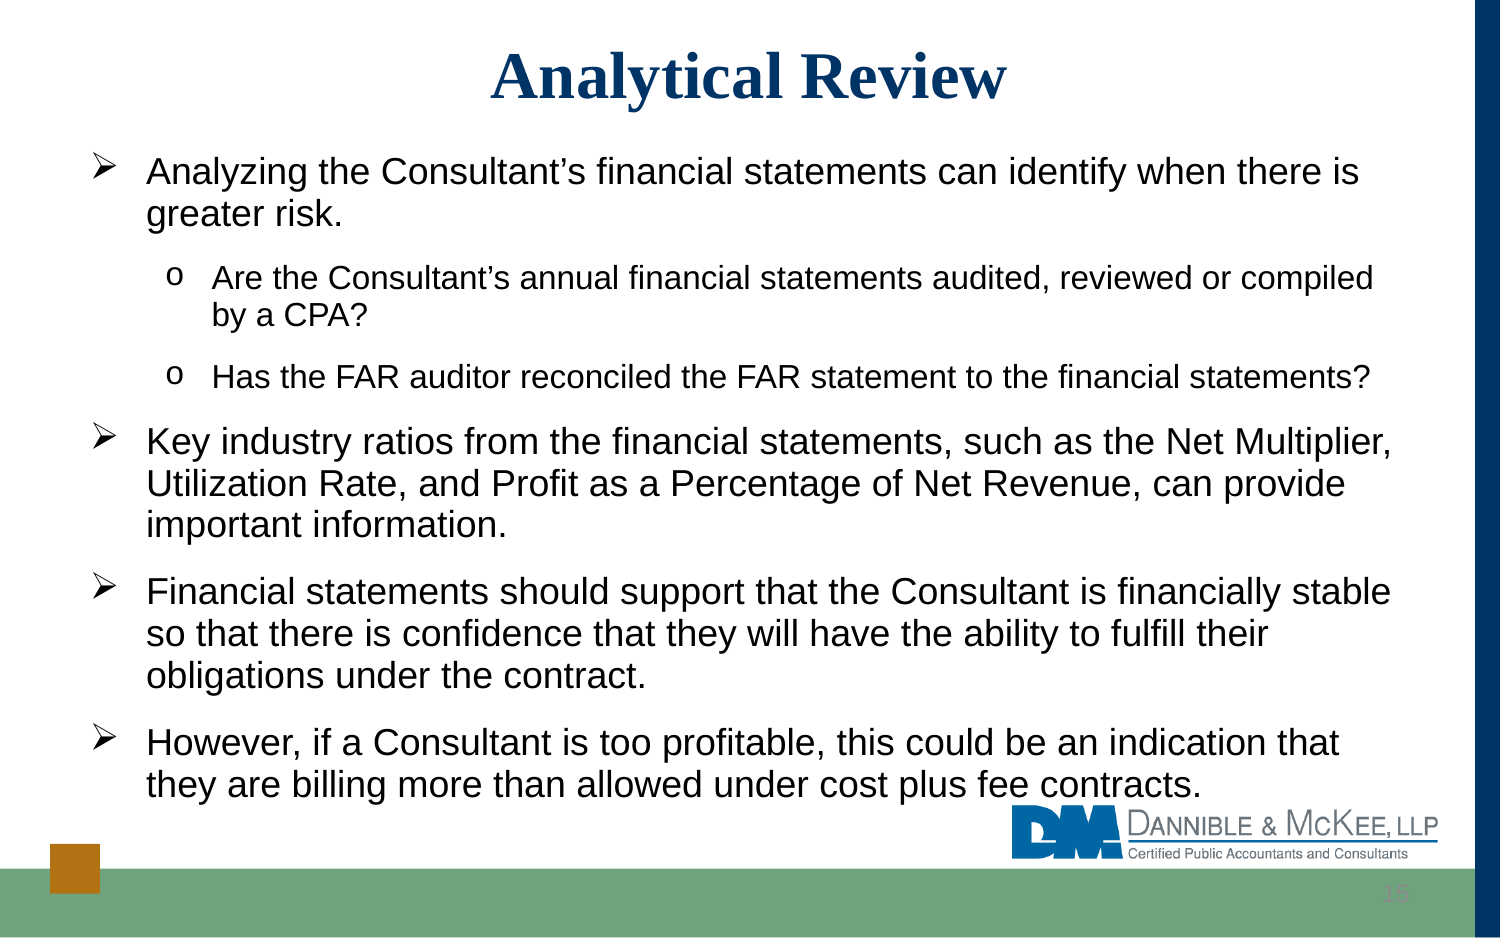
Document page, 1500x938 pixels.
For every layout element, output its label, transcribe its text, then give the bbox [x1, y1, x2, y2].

title Analytical Review [112, 31, 1388, 157]
slide_number 15 [1074, 868, 1425, 919]
list Analyzing the Consultant’s financial statements can identify when there is greater risk. Are the Consultant’s annual financial statements audited, reviewed or compiled by a CPA? Has the FAR auditor reconciled the FAR statement to the financial statements? Key industry ratios from the financial statements, such as the Net Multiplier, Utilization Rate, and Profit as a Percentage of Net Revenue, can provide important information. Financial statements should support that the Consultant is financially stable so that there is confidence that they will have the ability to fulfill their obligations under the contract. However, if a Consultant is too profitable, this could be an indication that they are billing more than allowed under cost plus fee contracts. [75, 143, 1425, 807]
picture [1012, 805, 1438, 859]
